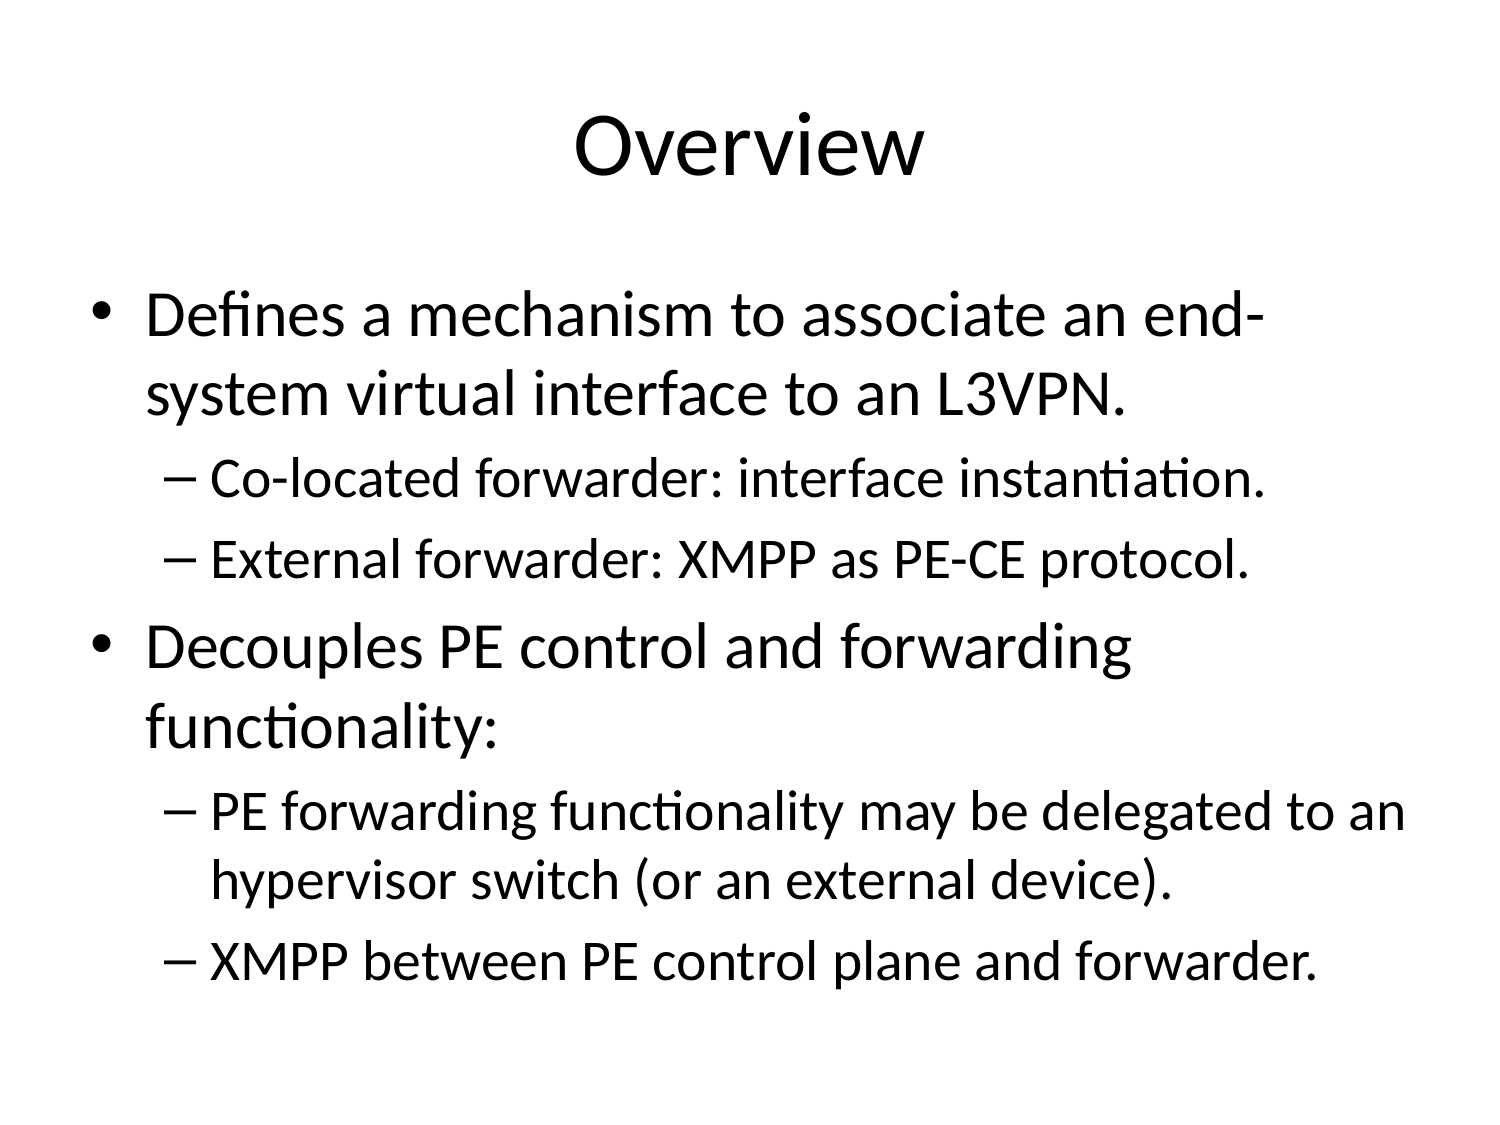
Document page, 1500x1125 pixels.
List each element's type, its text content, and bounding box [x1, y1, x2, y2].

list Defines a mechanism to associate an end-system virtual interface to an L3VPN. Co-located forwarder: interface instantiation. External forwarder: XMPP as PE-CE protocol. Decouples PE control and forwarding functionality: PE forwarding functionality may be delegated to an hypervisor switch (or an external device). XMPP between PE control plane and forwarder. [75, 262, 1425, 1005]
title Overview [75, 45, 1425, 233]
